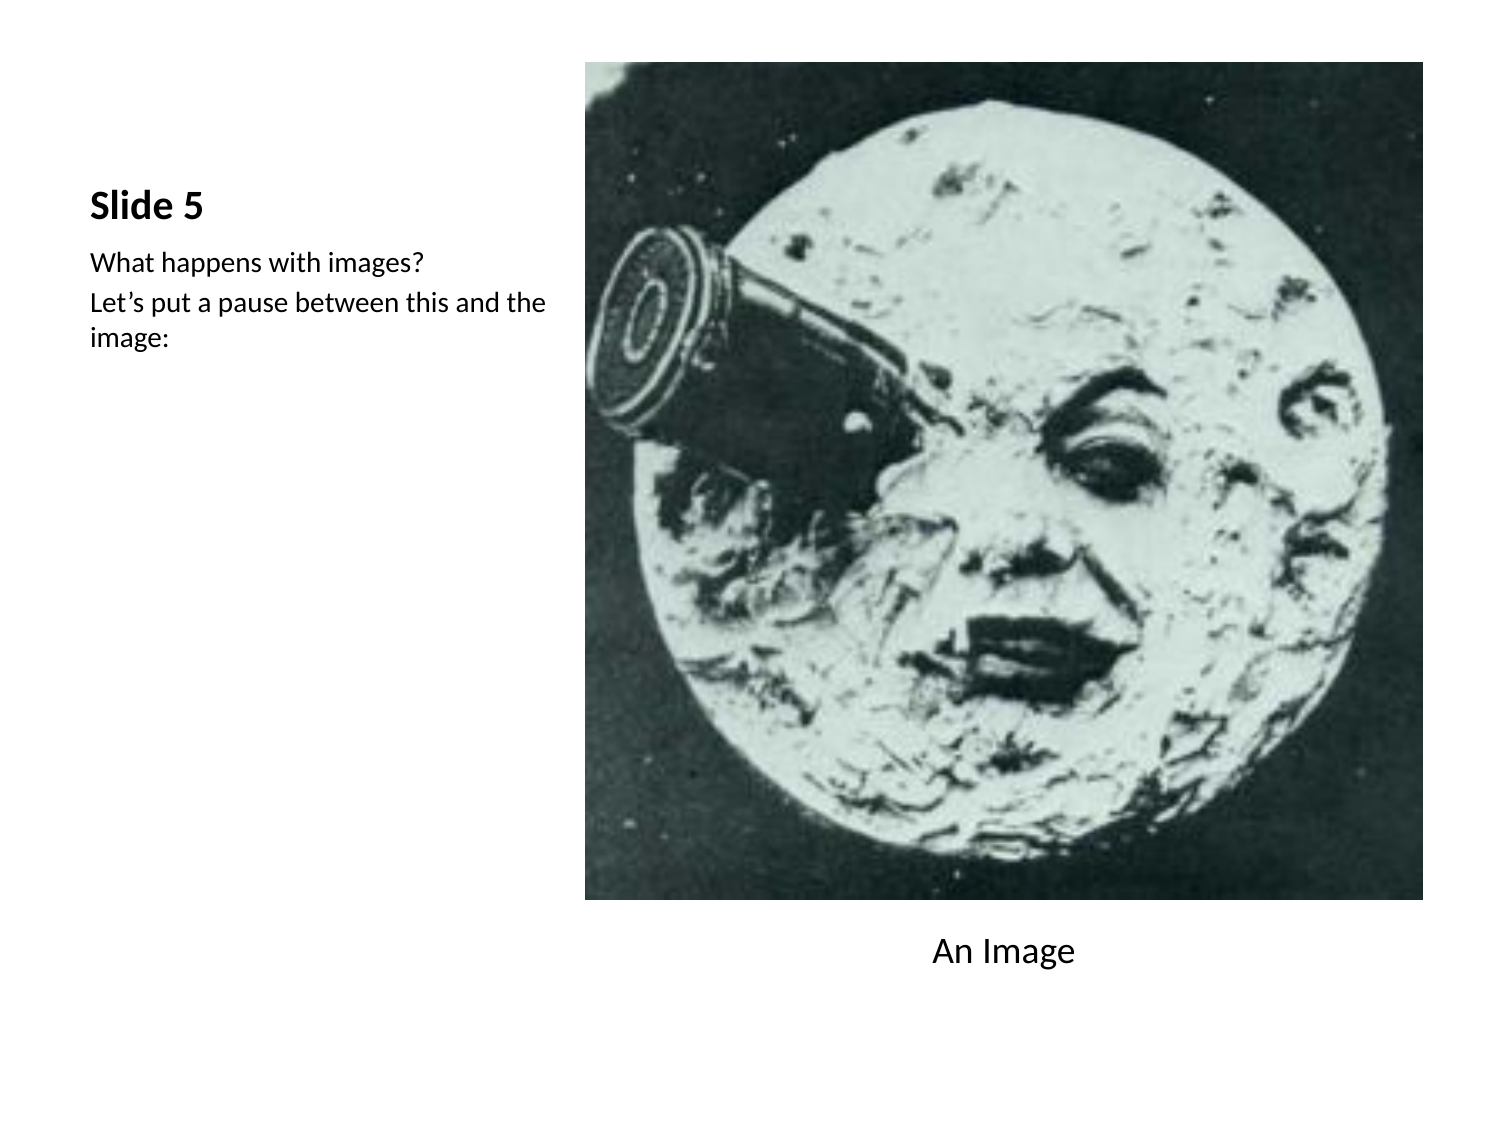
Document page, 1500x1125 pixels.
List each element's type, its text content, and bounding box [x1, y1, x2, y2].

picture [585, 62, 1424, 901]
title Slide 5 [75, 44, 569, 235]
text_box An Image [585, 918, 1423, 1003]
list What happens with images? Let’s put a pause between this and the image: [75, 235, 569, 1005]
